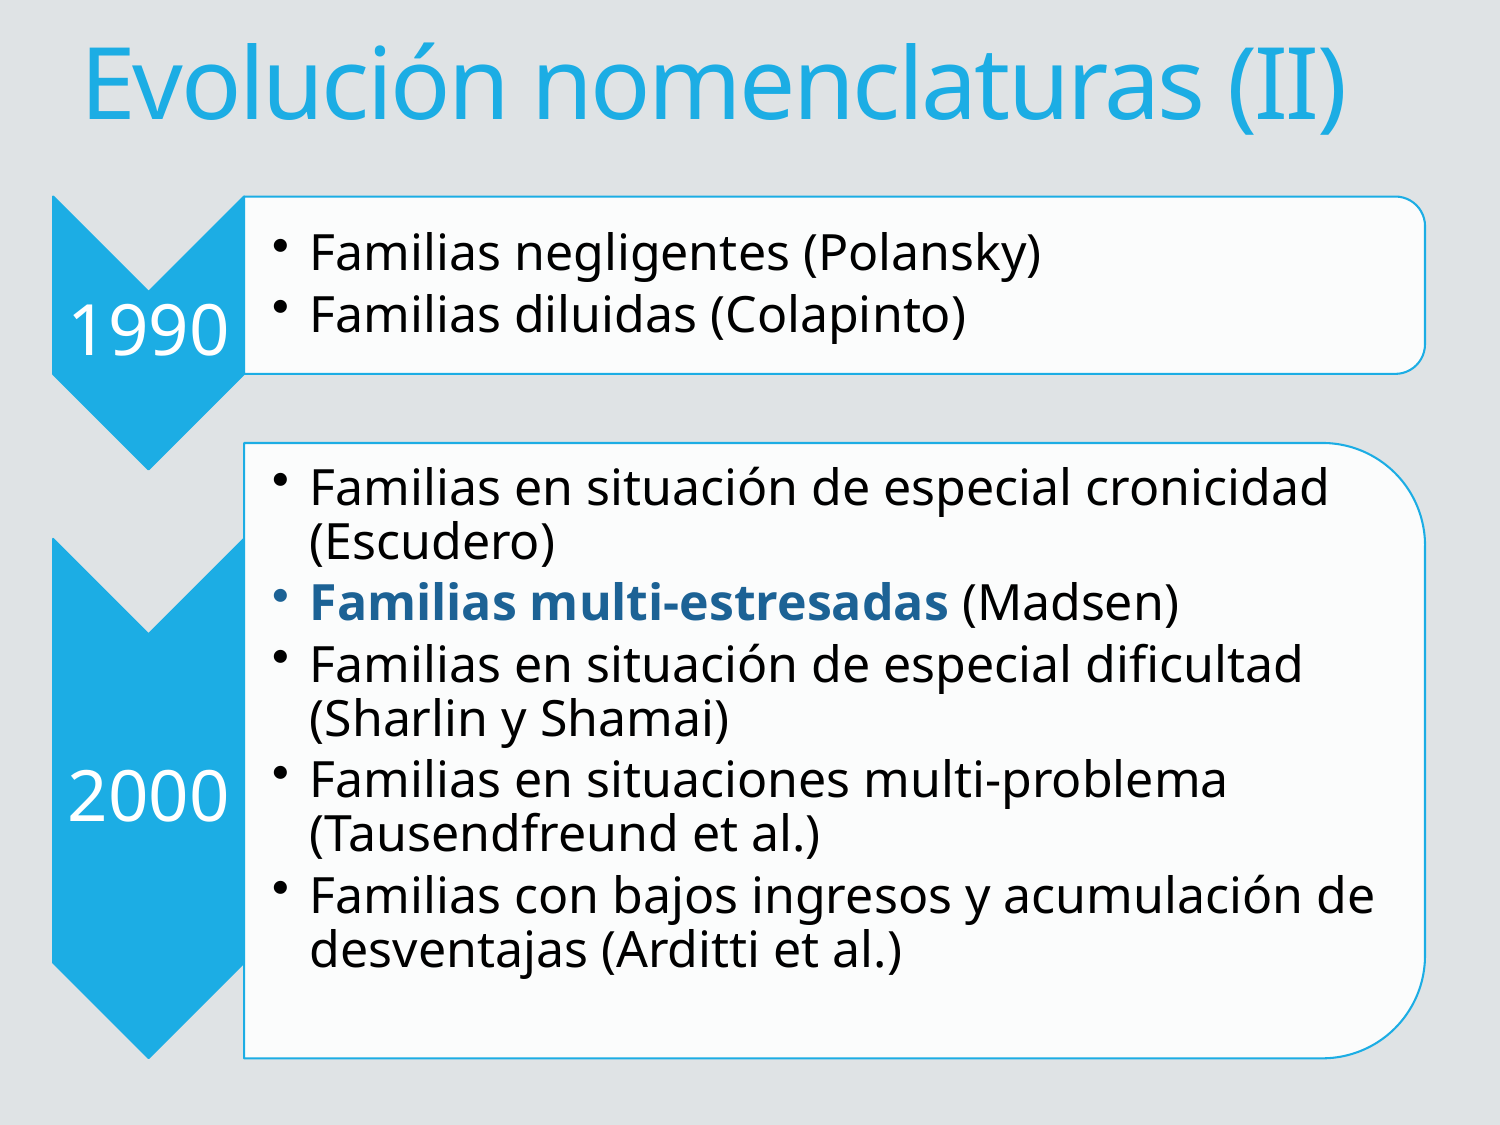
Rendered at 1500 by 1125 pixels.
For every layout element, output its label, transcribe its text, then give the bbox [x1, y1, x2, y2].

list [53, 172, 1425, 1083]
text_box Evolución nomenclaturas (II) [64, 1, 1391, 172]
